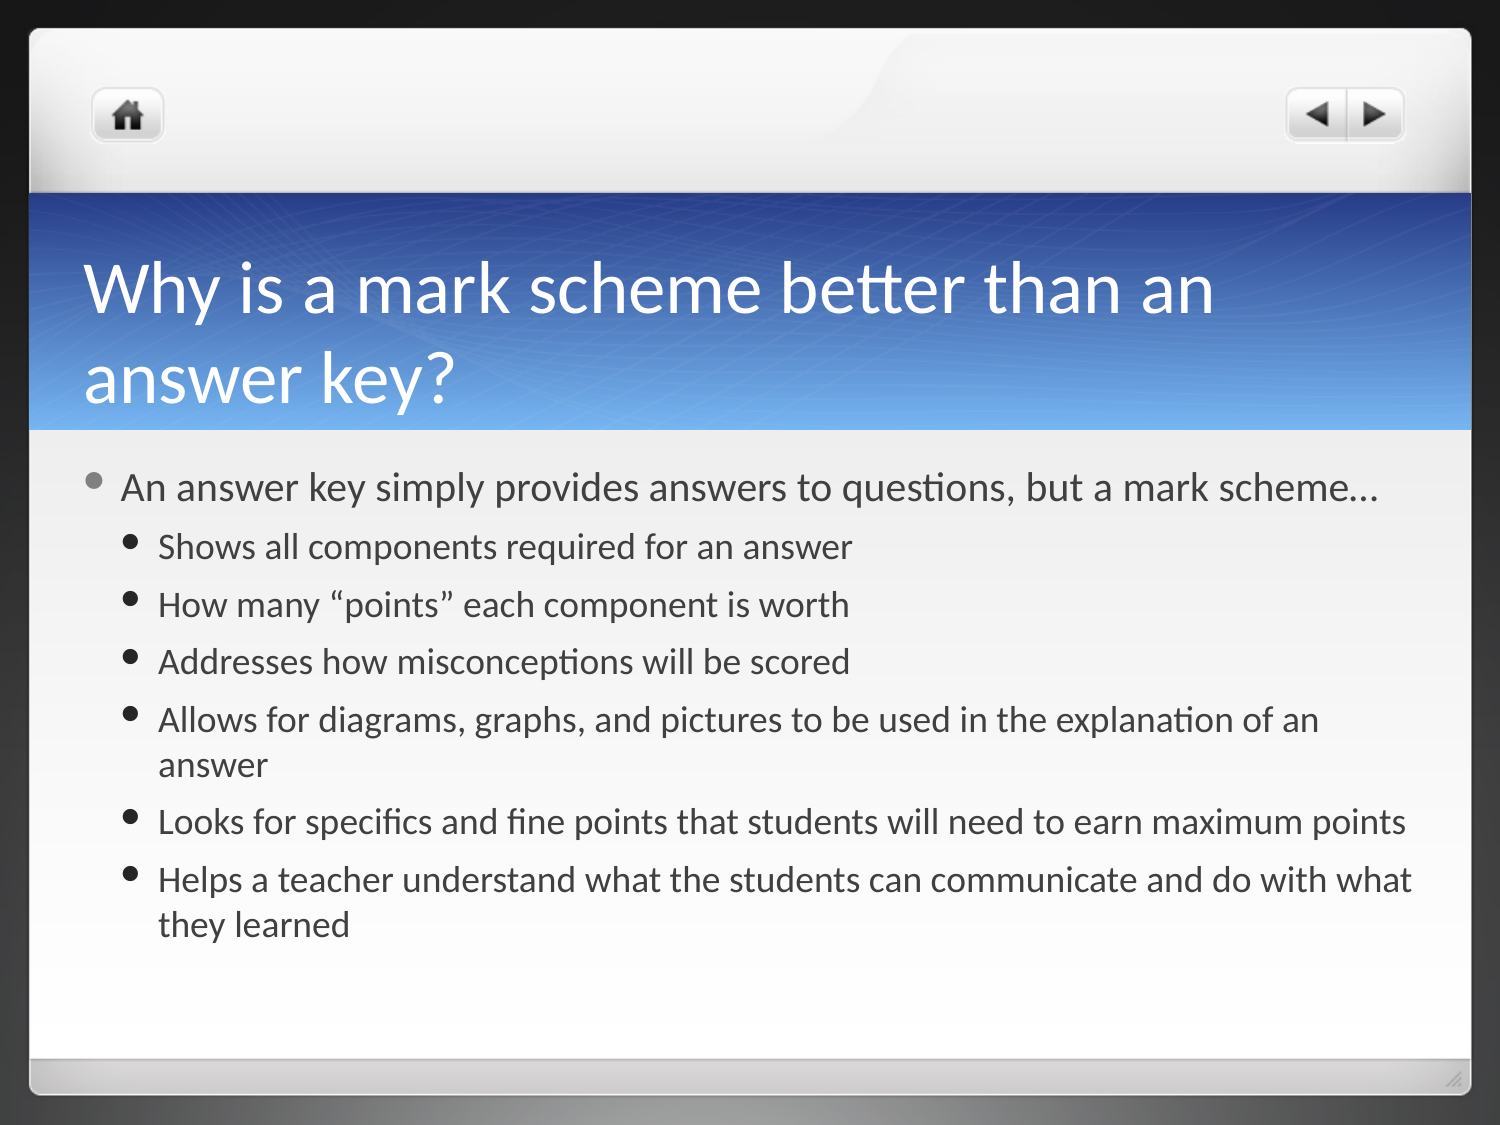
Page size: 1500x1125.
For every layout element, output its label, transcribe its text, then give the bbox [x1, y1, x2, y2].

title Why is a mark scheme better than an answer key? [68, 238, 1432, 427]
list An answer key simply provides answers to questions, but a mark scheme… Shows all components required for an answer How many “points” each component is worth Addresses how misconceptions will be scored Allows for diagrams, graphs, and pictures to be used in the explanation of an answer Looks for specifics and fine points that students will need to earn maximum points Helps a teacher understand what the students can communicate and do with what they learned [68, 452, 1432, 1025]
picture [0, 0, 1500, 1125]
